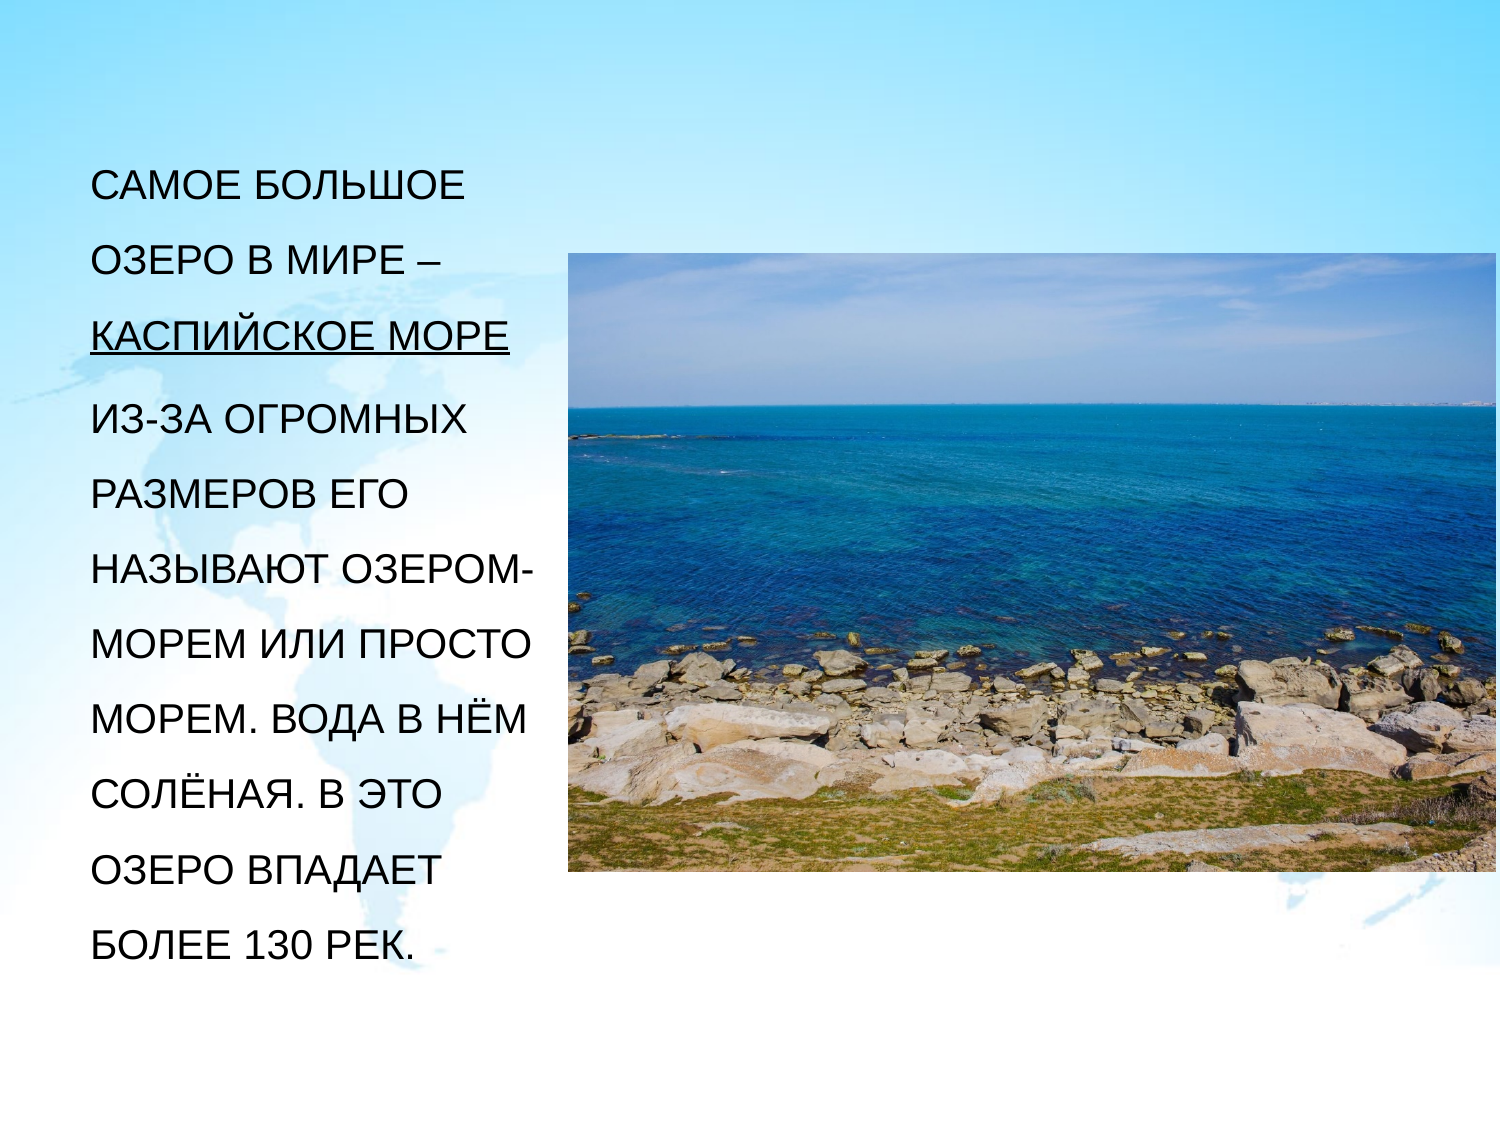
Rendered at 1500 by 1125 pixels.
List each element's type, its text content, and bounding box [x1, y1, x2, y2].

list САМОЕ БОЛЬШОЕ ОЗЕРО В МИРЕ – КАСПИЙСКОЕ МОРЕ ИЗ-ЗА ОГРОМНЫХ РАЗМЕРОВ ЕГО НАЗЫВАЮТ ОЗЕРОМ-МОРЕМ ИЛИ ПРОСТО МОРЕМ. ВОДА В НЁМ СОЛЁНАЯ. В ЭТО ОЗЕРО ВПАДАЕТ БОЛЕЕ 130 РЕК. [75, 125, 569, 1005]
picture [0, 0, 1500, 1125]
